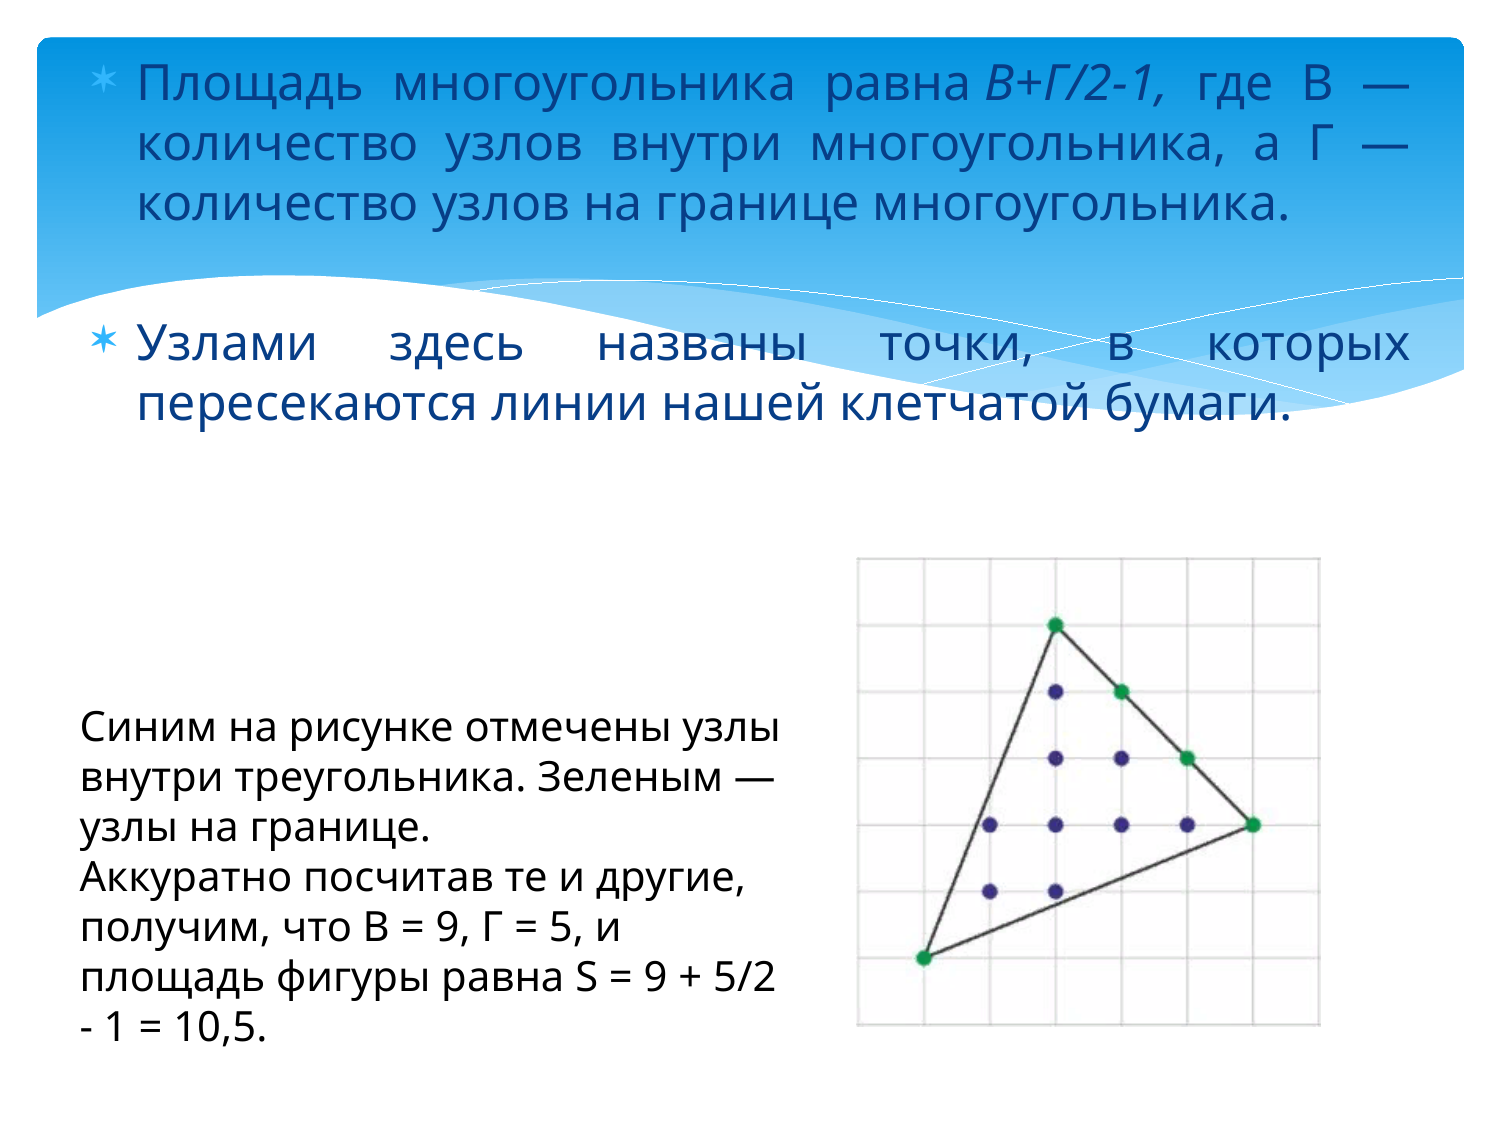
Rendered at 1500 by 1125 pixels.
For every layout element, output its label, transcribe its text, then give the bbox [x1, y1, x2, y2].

picture [855, 557, 1321, 1027]
list Площадь многоугольника равна В+Г/2-1, где В — количество узлов внутри многоугольника, а Г — количество узлов на границе многоугольника. Узлами здесь названы точки, в которых пересекаются линии нашей клетчатой бумаги. [76, 42, 1427, 457]
text_box Синим на рисунке отмечены узлы внутри треугольника. Зеленым — узлы на границе. Аккуратно посчитав те и другие, получим, что В = 9, Г = 5, и площадь фигуры равна S = 9 + 5/2 - 1 = 10,5. [64, 692, 815, 1058]
